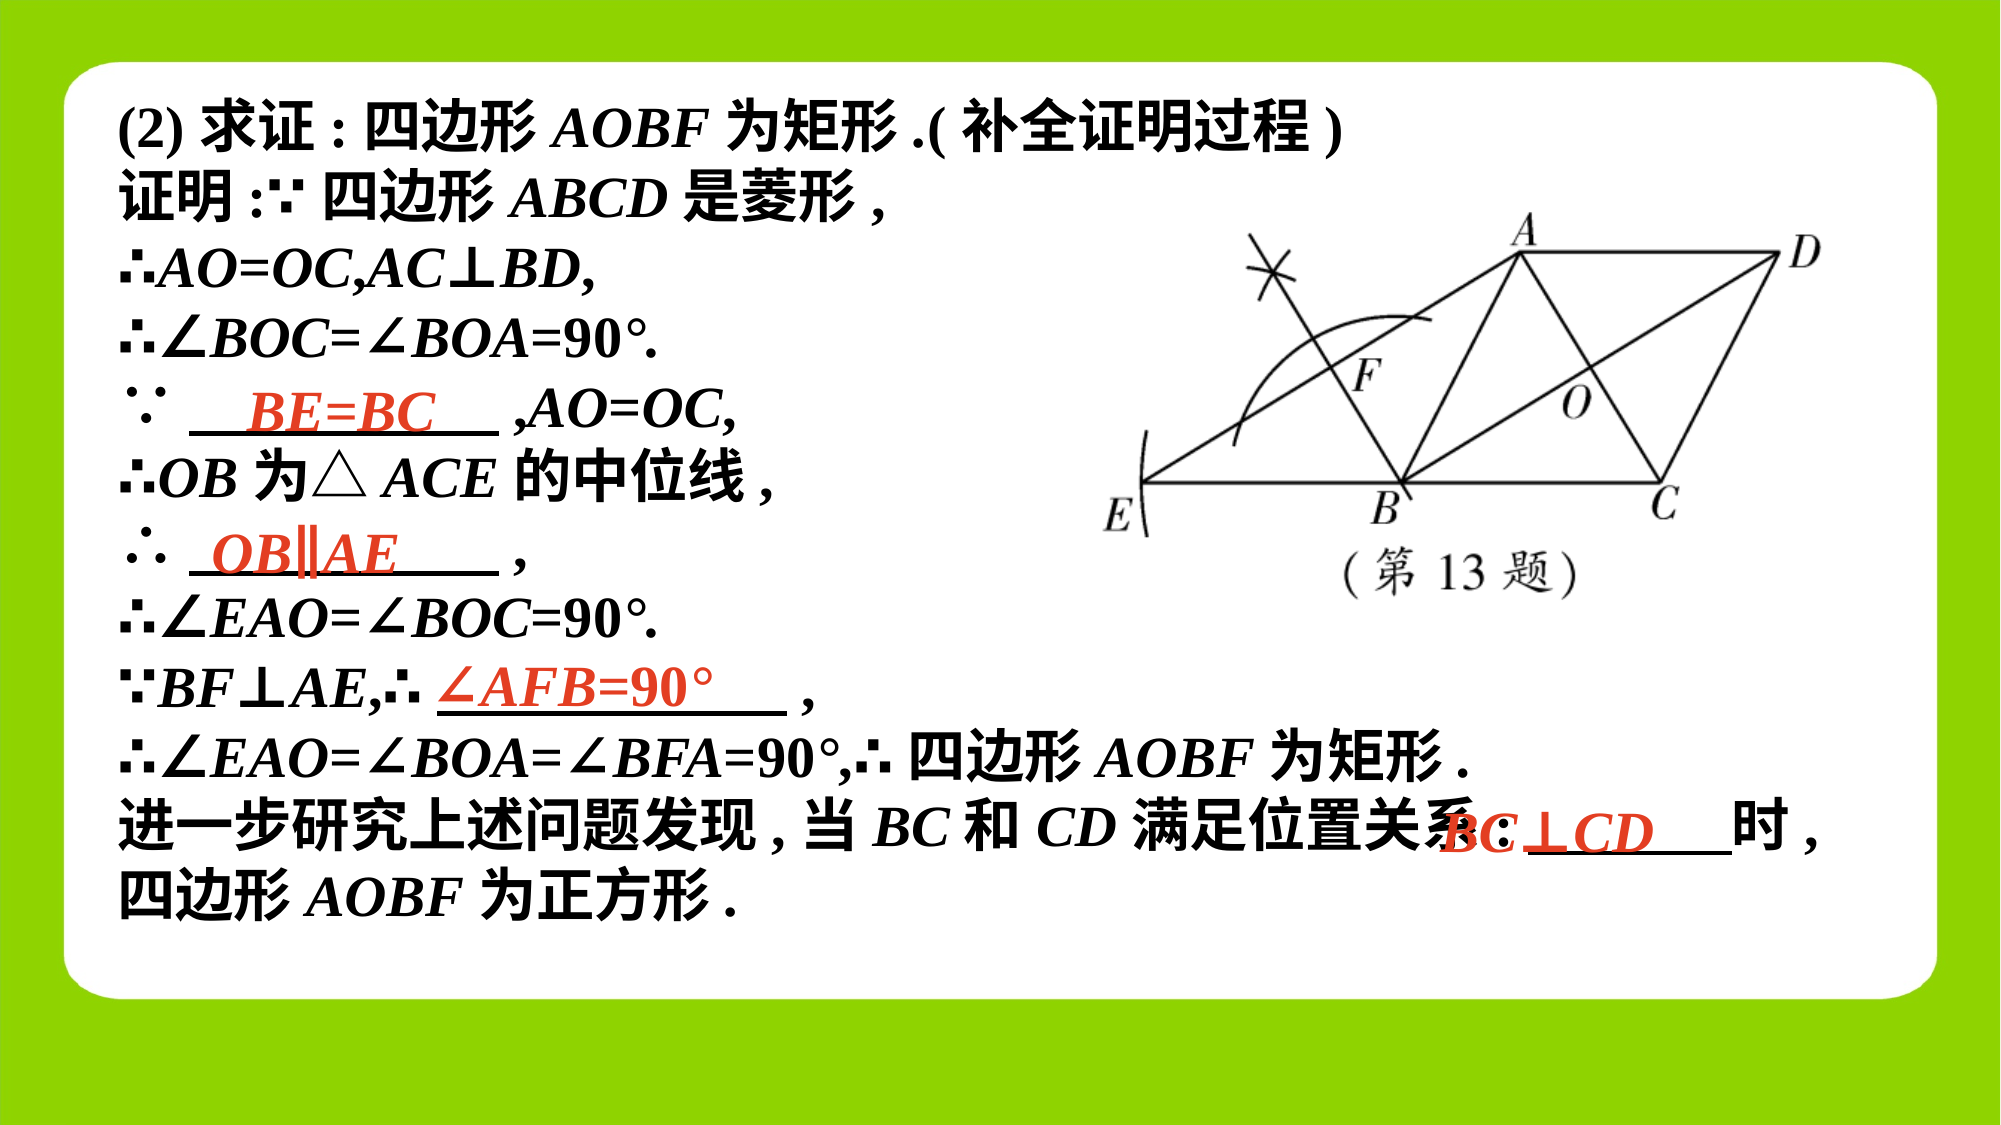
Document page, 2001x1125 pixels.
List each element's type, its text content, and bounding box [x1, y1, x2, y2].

text_box BC⊥CD [1425, 786, 1697, 942]
text_box OB∥AE [196, 507, 422, 663]
text_box ∠AFB=90° [417, 640, 764, 796]
text_box BE=BC [232, 365, 457, 520]
picture [0, 0, 2001, 1125]
text_box (2)求证:四边形AOBF为矩形.(补全证明过程) 证明:∵四边形ABCD是菱形, ∴AO=OC,AC⊥BD, ∴∠BOC=∠BOA=90°. ∵ ,AO=OC, ∴OB为△ACE的中位线, ∴ , ∴∠EAO=∠BOC=90°. ∵BF⊥AE,∴ , ∴∠EAO=∠BOA=∠BFA=90°,∴四边形AOBF为矩形. 进一步研究上述问题发现,当BC和CD满足位置关系: 时,四边形AOBF为正方形. [102, 81, 1837, 936]
